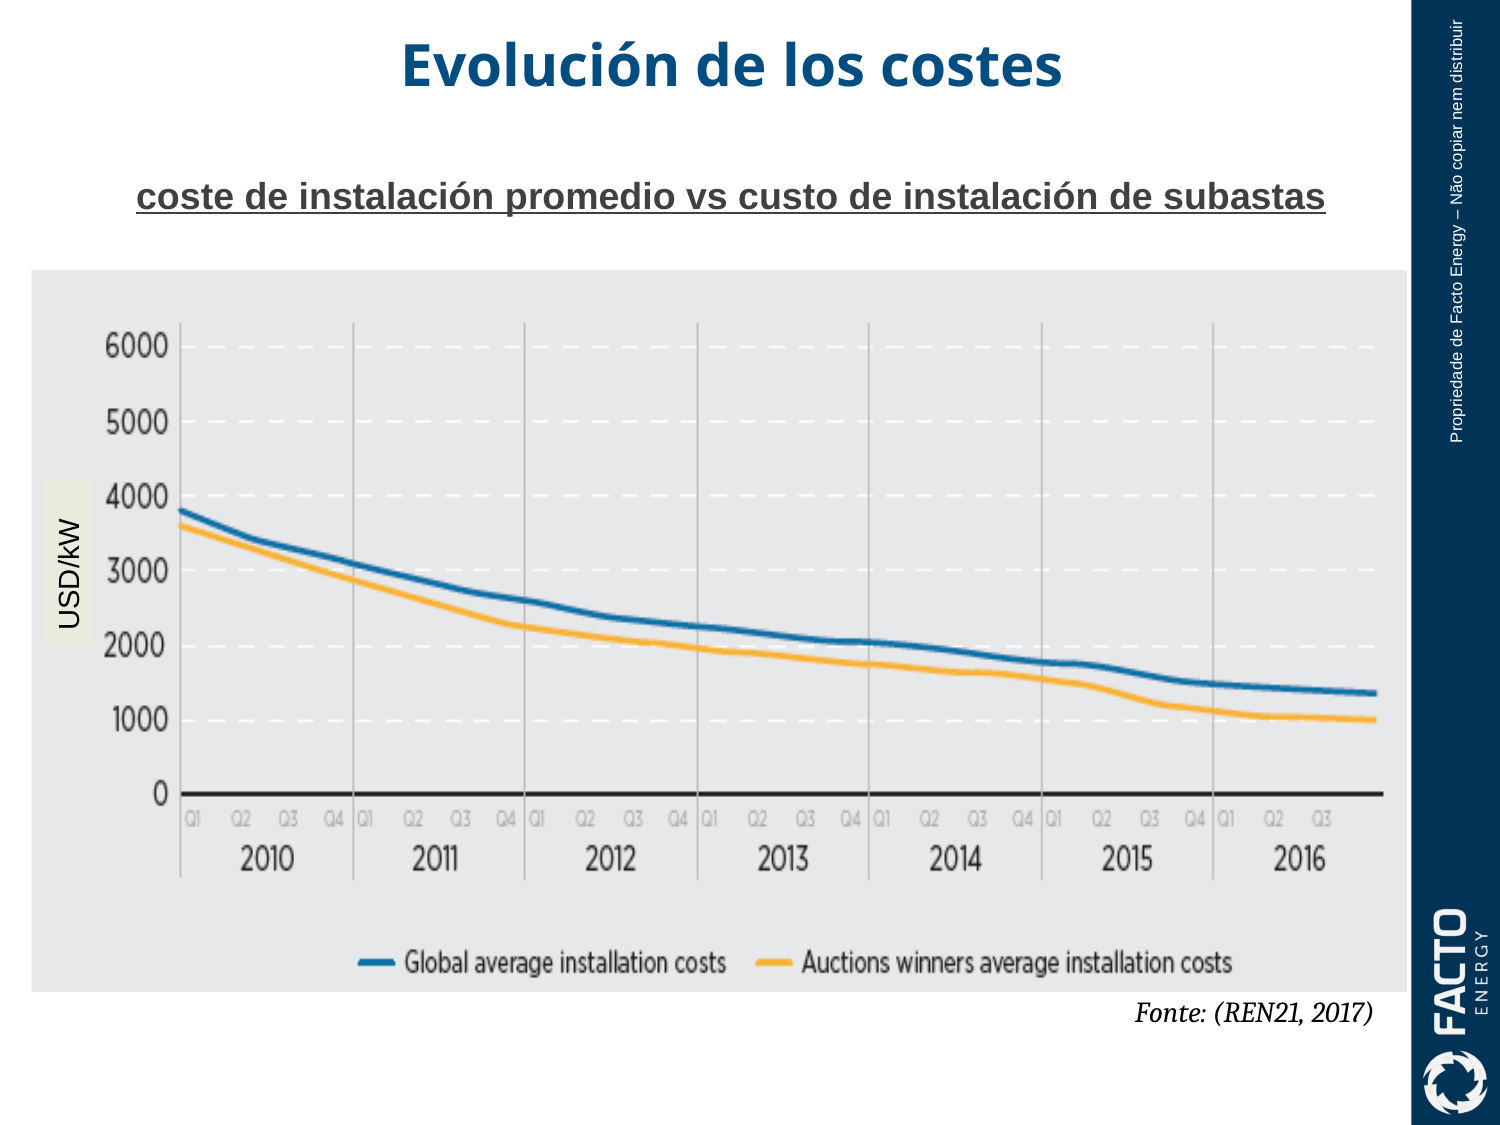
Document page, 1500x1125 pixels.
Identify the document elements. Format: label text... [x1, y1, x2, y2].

text_box Evolución de los costes [9, 20, 1456, 106]
text_box [1411, 0, 1500, 974]
picture [1349, 906, 1500, 1118]
text_box coste de instalación promedio vs custo de instalación de subastas [121, 164, 1453, 225]
text_box Propriedade de Facto Energy – Não copiar nem distribuir [1437, 4, 1473, 458]
text_box [1411, 1055, 1500, 1125]
text_box Fonte: (REN21, 2017) [1120, 1001, 1344, 1036]
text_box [30, 270, 1408, 992]
